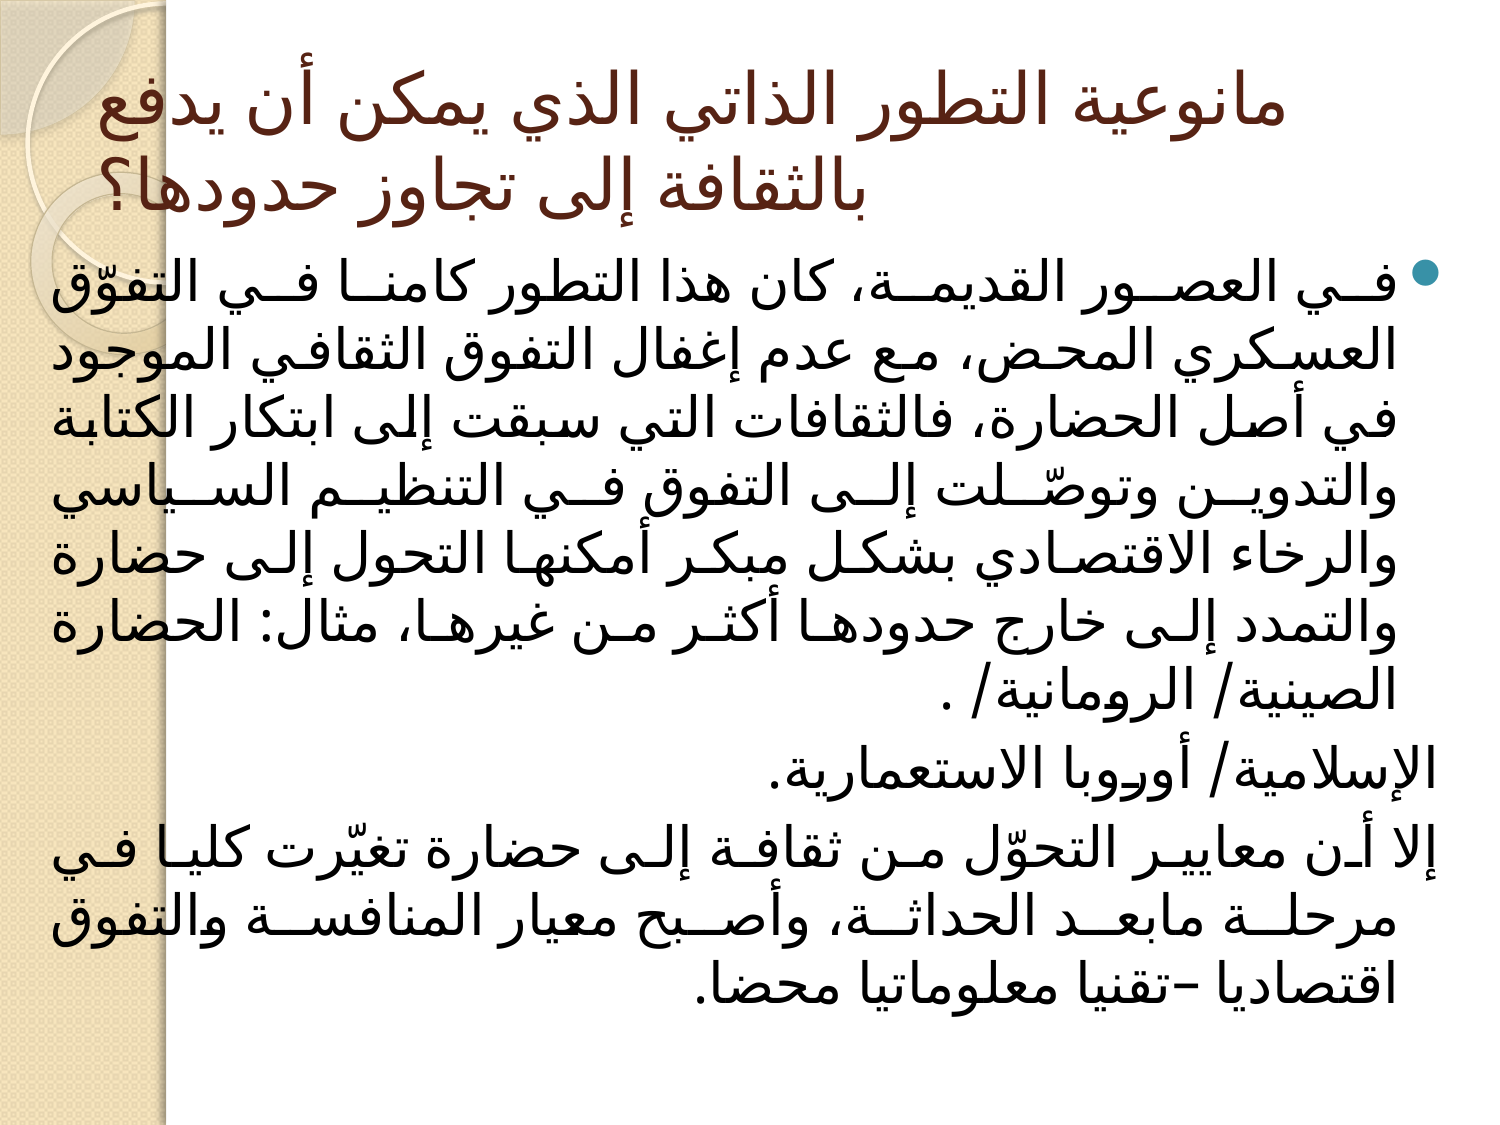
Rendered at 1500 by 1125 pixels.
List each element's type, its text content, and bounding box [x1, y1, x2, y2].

title مانوعية التطور الذاتي الذي يمكن أن يدفع بالثقافة إلى تجاوز حدودها؟ [82, 45, 1466, 233]
list في العصور القديمة، كان هذا التطور كامنا في التفوّق العسكري المحض، مع عدم إغفال التفوق الثقافي الموجود في أصل الحضارة، فالثقافات التي سبقت إلى ابتكار الكتابة والتدوين وتوصّلت إلى التفوق في التنظيم السياسي والرخاء الاقتصادي بشكل مبكر أمكنها التحول إلى حضارة والتمدد إلى خارج حدودها أكثر من غيرها، مثال: الحضارة الصينية/ الرومانية/ . الإسلامية/ أوروبا الاستعمارية. إلا أن معايير التحوّل من ثقافة إلى حضارة تغيّرت كليا في مرحلة مابعد الحداثة، وأصبح معيار المنافسة والتفوق اقتصاديا –تقنيا معلوماتيا محضا. [35, 237, 1466, 1025]
